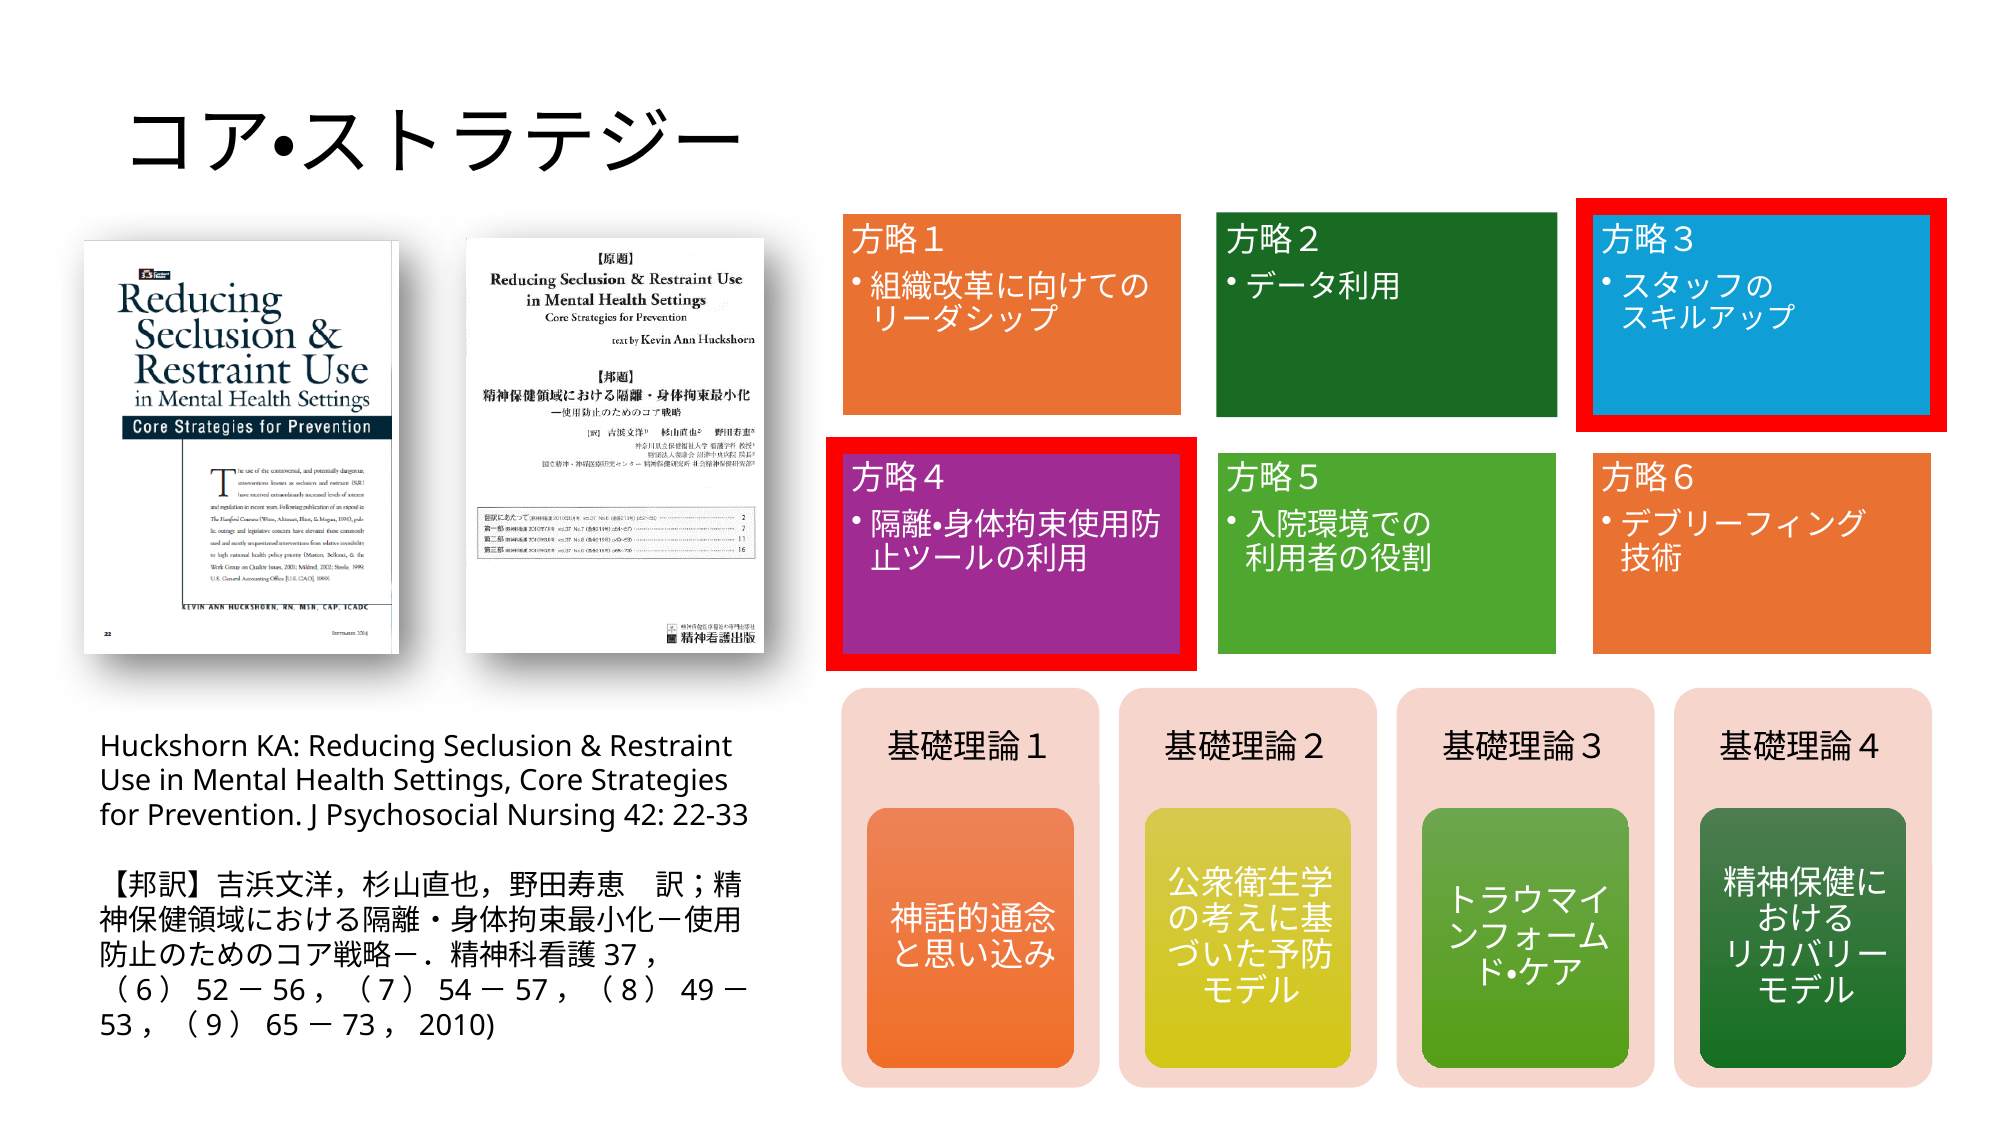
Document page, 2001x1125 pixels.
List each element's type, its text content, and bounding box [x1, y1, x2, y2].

text_box [1576, 198, 1947, 432]
text_box コア・ストラテジー [106, 85, 2000, 191]
picture [84, 239, 399, 655]
picture [466, 238, 765, 653]
text_box [826, 437, 1197, 671]
text_box Huckshorn KA: Reducing Seclusion & Restraint Use in Mental Health Settings, Core Strategies for Prevention. J Psychosocial Nursing 42: 22-33 【邦訳】吉浜文洋，杉山直也，野田寿恵 訳；精神保健領域における隔離・身体拘束最小化－使用防止のためのコア戦略－．精神科看護37，（6）52－56，（7）54－57，（8）49－53，（9）65－73，2010) [84, 719, 772, 1049]
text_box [840, 201, 1934, 667]
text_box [840, 687, 1934, 1089]
